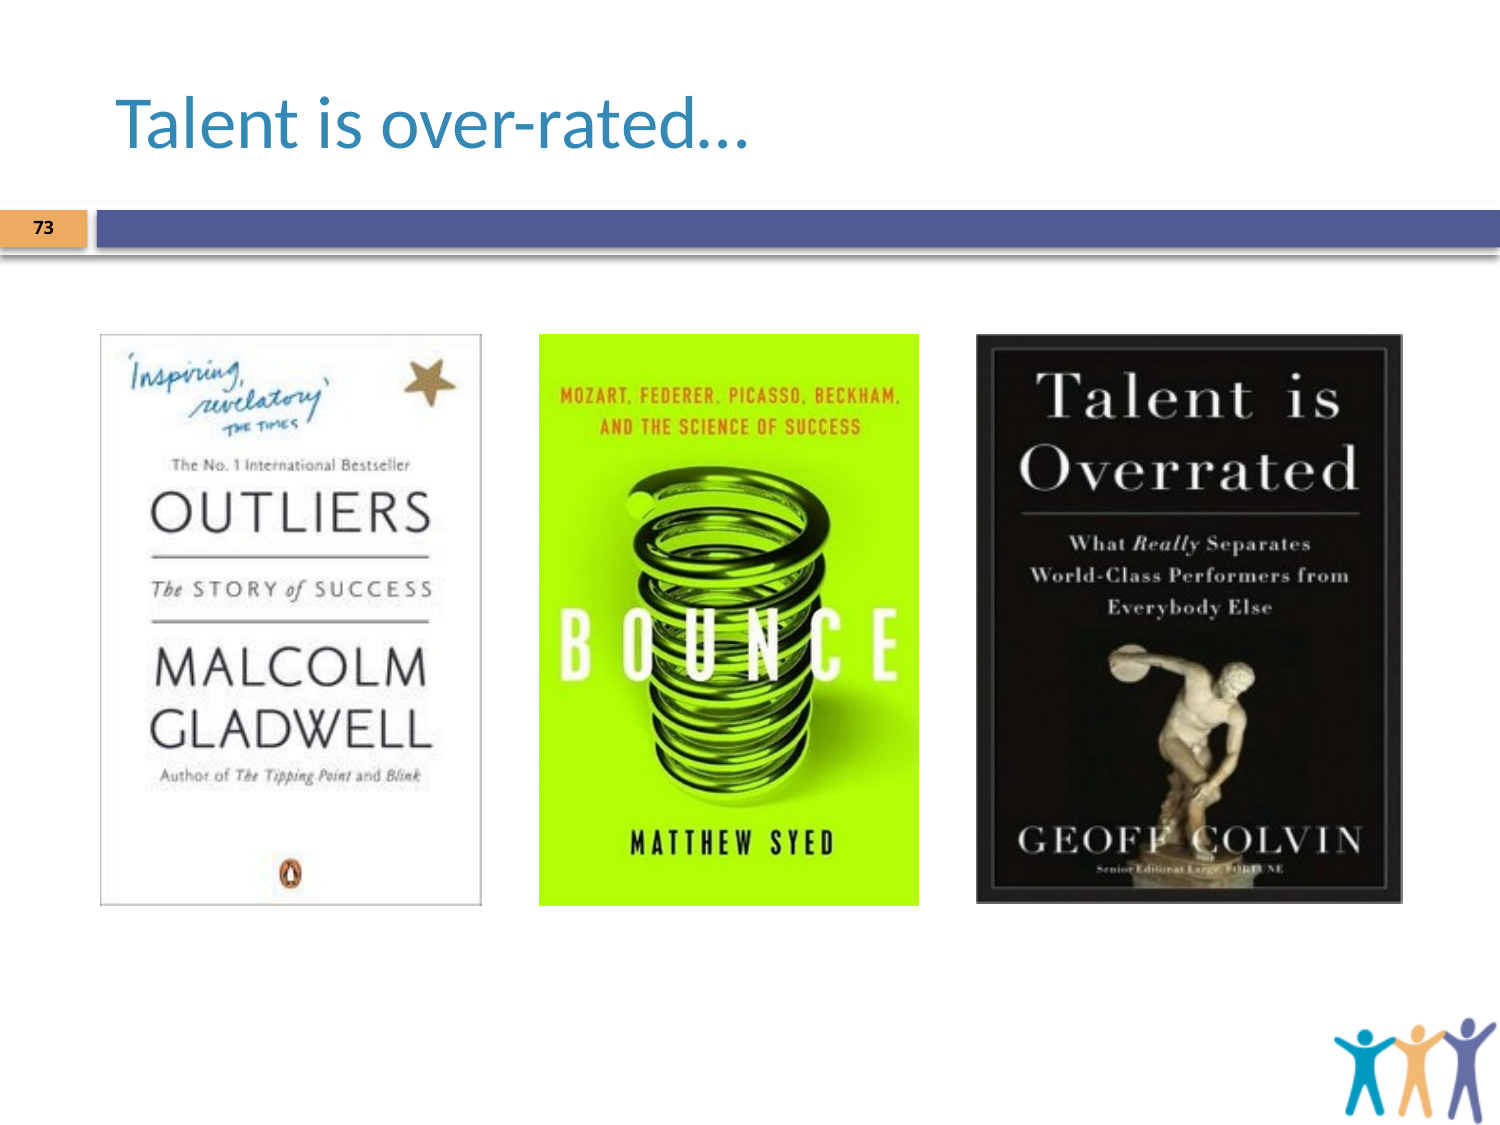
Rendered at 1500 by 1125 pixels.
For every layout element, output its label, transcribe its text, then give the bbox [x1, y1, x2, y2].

picture [100, 334, 482, 906]
slide_number 73 [0, 208, 88, 249]
picture [976, 334, 1404, 904]
picture [538, 334, 919, 906]
title Talent is over-rated… [100, 37, 1438, 200]
